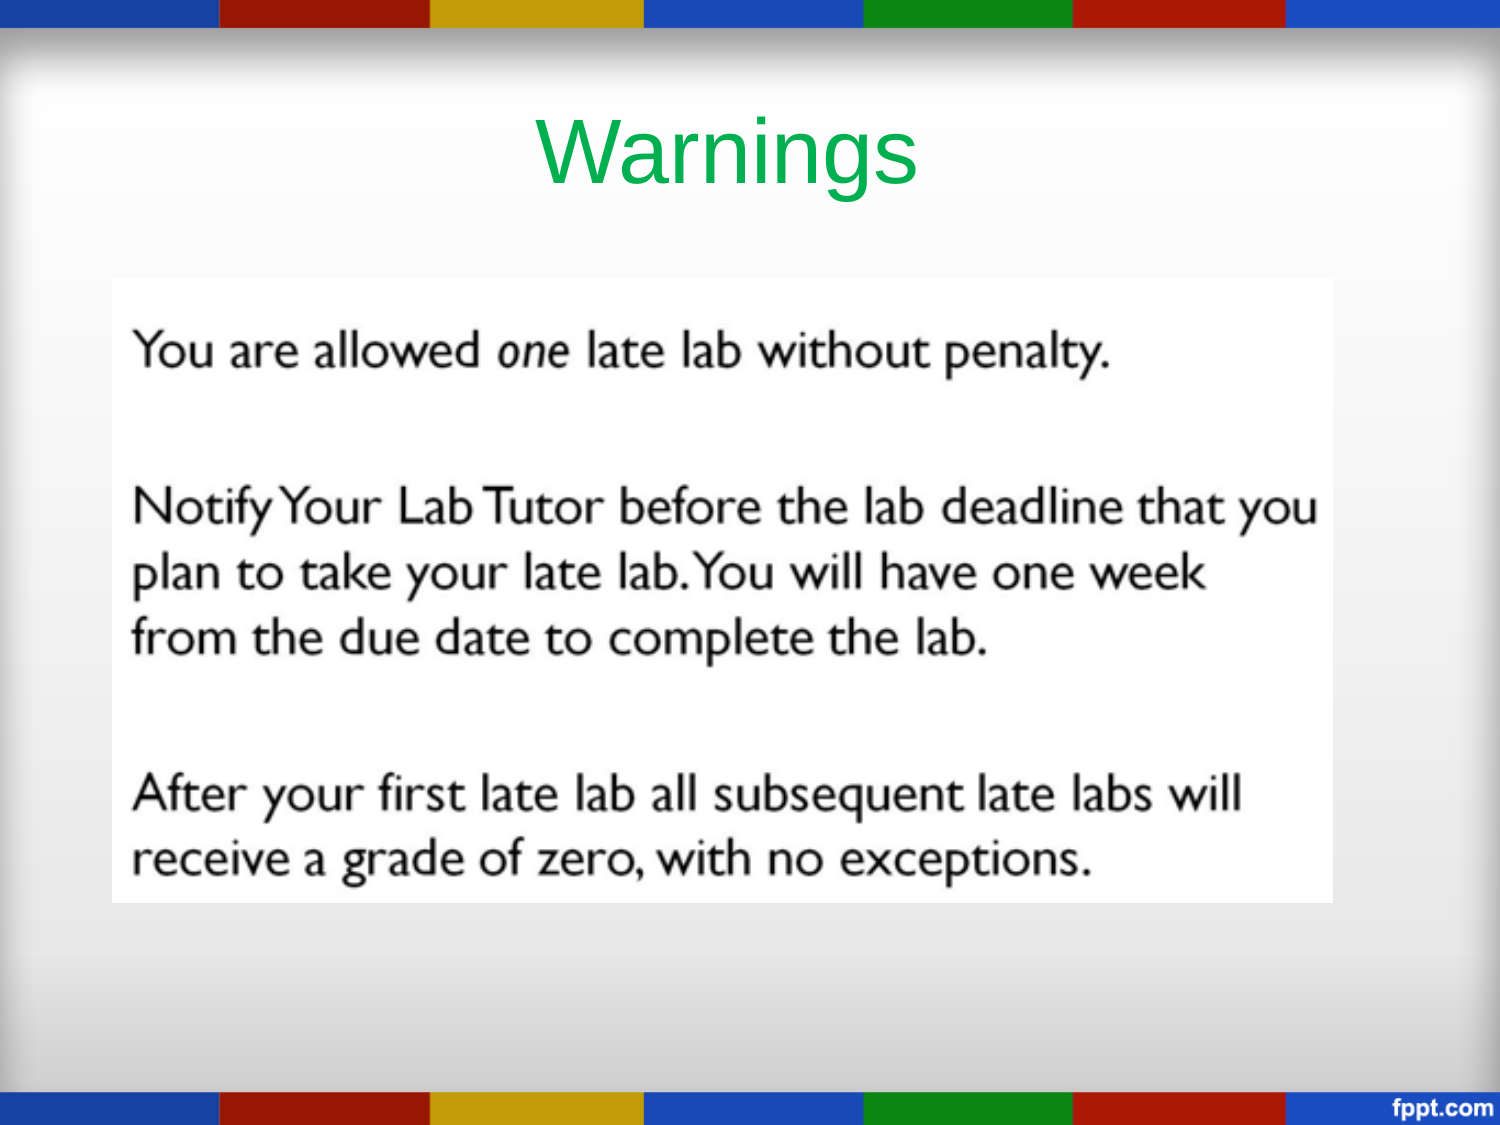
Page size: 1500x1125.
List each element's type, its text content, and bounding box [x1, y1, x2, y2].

title Warnings [52, 66, 1404, 228]
picture [0, 0, 1500, 1125]
